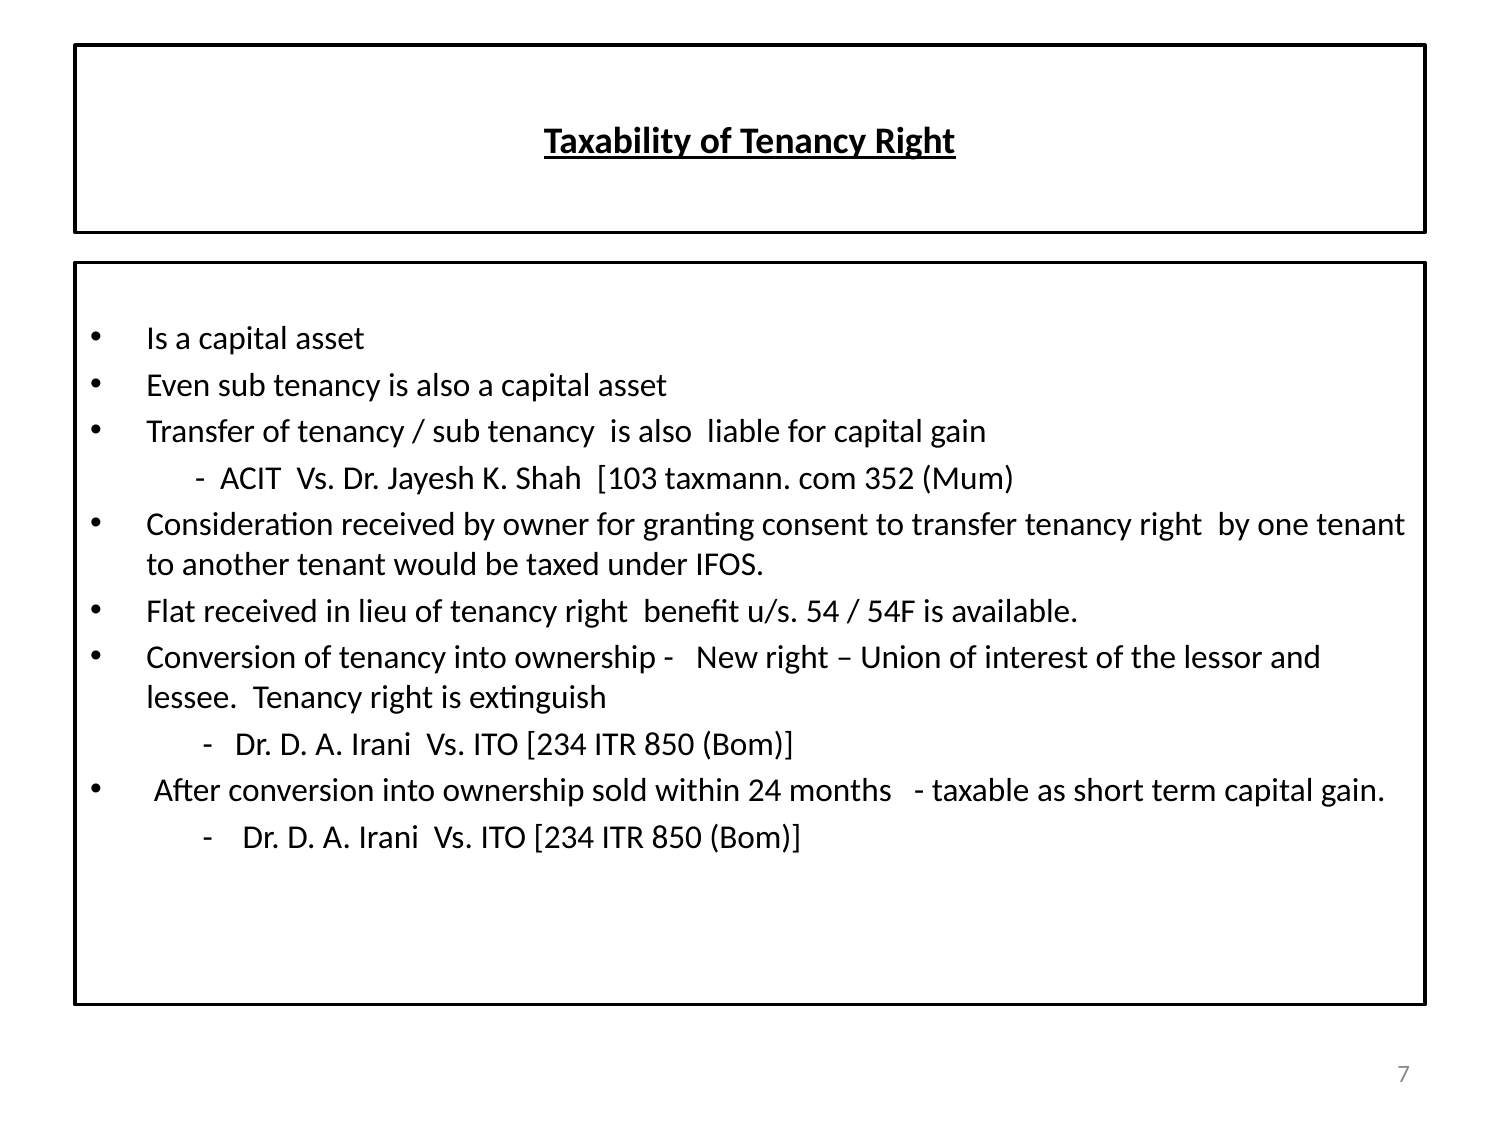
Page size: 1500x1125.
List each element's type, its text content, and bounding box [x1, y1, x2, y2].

slide_number 7 [1074, 1042, 1425, 1103]
list Is a capital asset Even sub tenancy is also a capital asset Transfer of tenancy / sub tenancy is also liable for capital gain - ACIT Vs. Dr. Jayesh K. Shah [103 taxmann. com 352 (Mum) Consideration received by owner for granting consent to transfer tenancy right by one tenant to another tenant would be taxed under IFOS. Flat received in lieu of tenancy right benefit u/s. 54 / 54F is available. Conversion of tenancy into ownership - New right – Union of interest of the lessor and lessee. Tenancy right is extinguish - Dr. D. A. Irani Vs. ITO [234 ITR 850 (Bom)] After conversion into ownership sold within 24 months - taxable as short term capital gain. - Dr. D. A. Irani Vs. ITO [234 ITR 850 (Bom)] [75, 262, 1425, 1005]
title Taxability of Tenancy Right [75, 45, 1425, 233]
